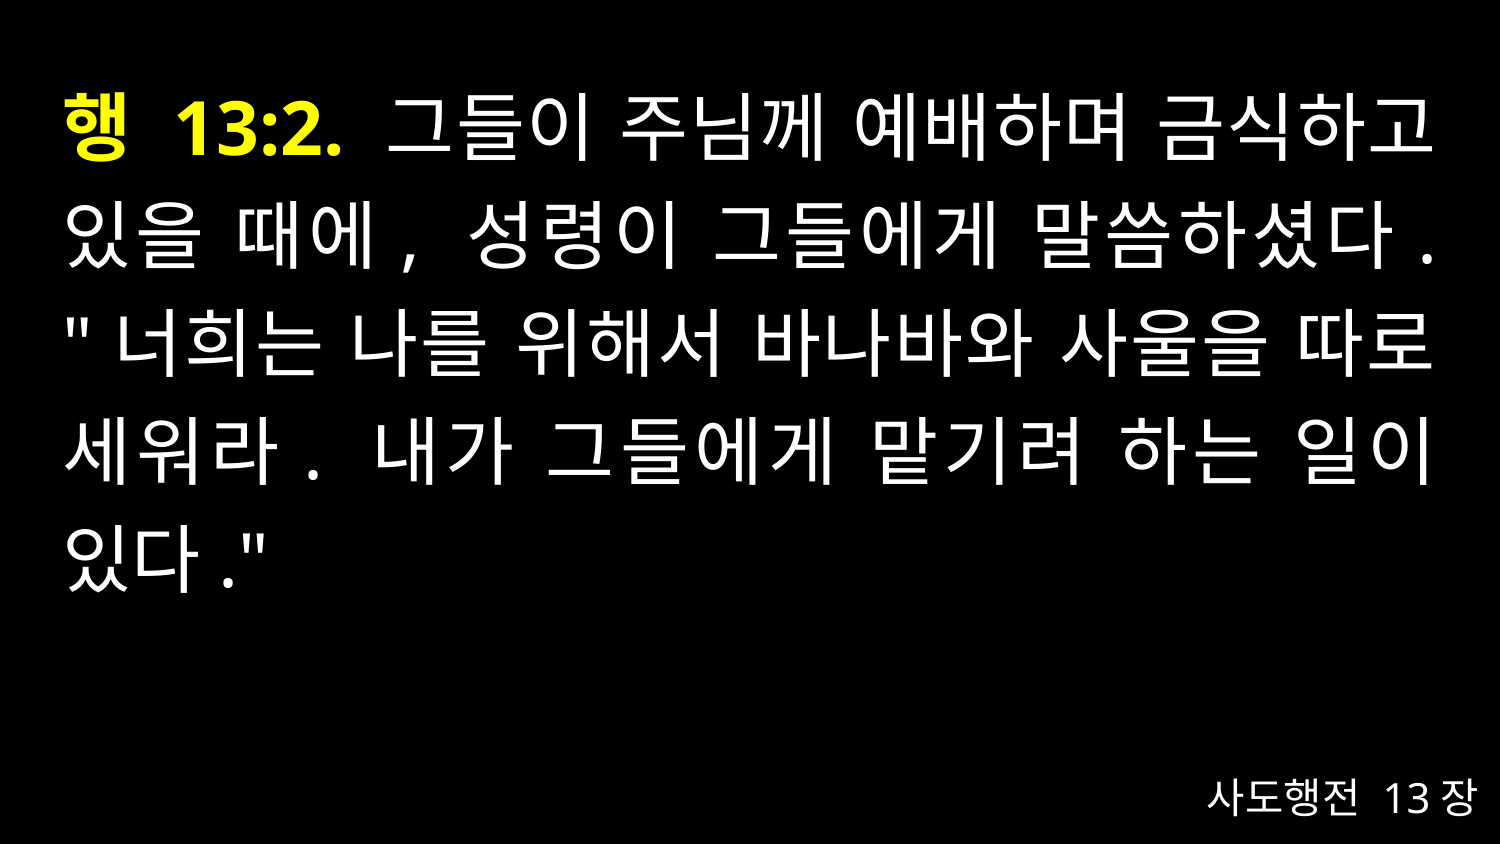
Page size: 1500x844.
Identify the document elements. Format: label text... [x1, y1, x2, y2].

subtitle 사도행전 13장 [916, 770, 1500, 844]
title 행 13:2. 그들이 주님께 예배하며 금식하고 있을 때에, 성령이 그들에게 말씀하셨다. "너희는 나를 위해서 바나바와 사울을 따로 세워라. 내가 그들에게 맡기려 하는 일이 있다." [0, 0, 1500, 844]
